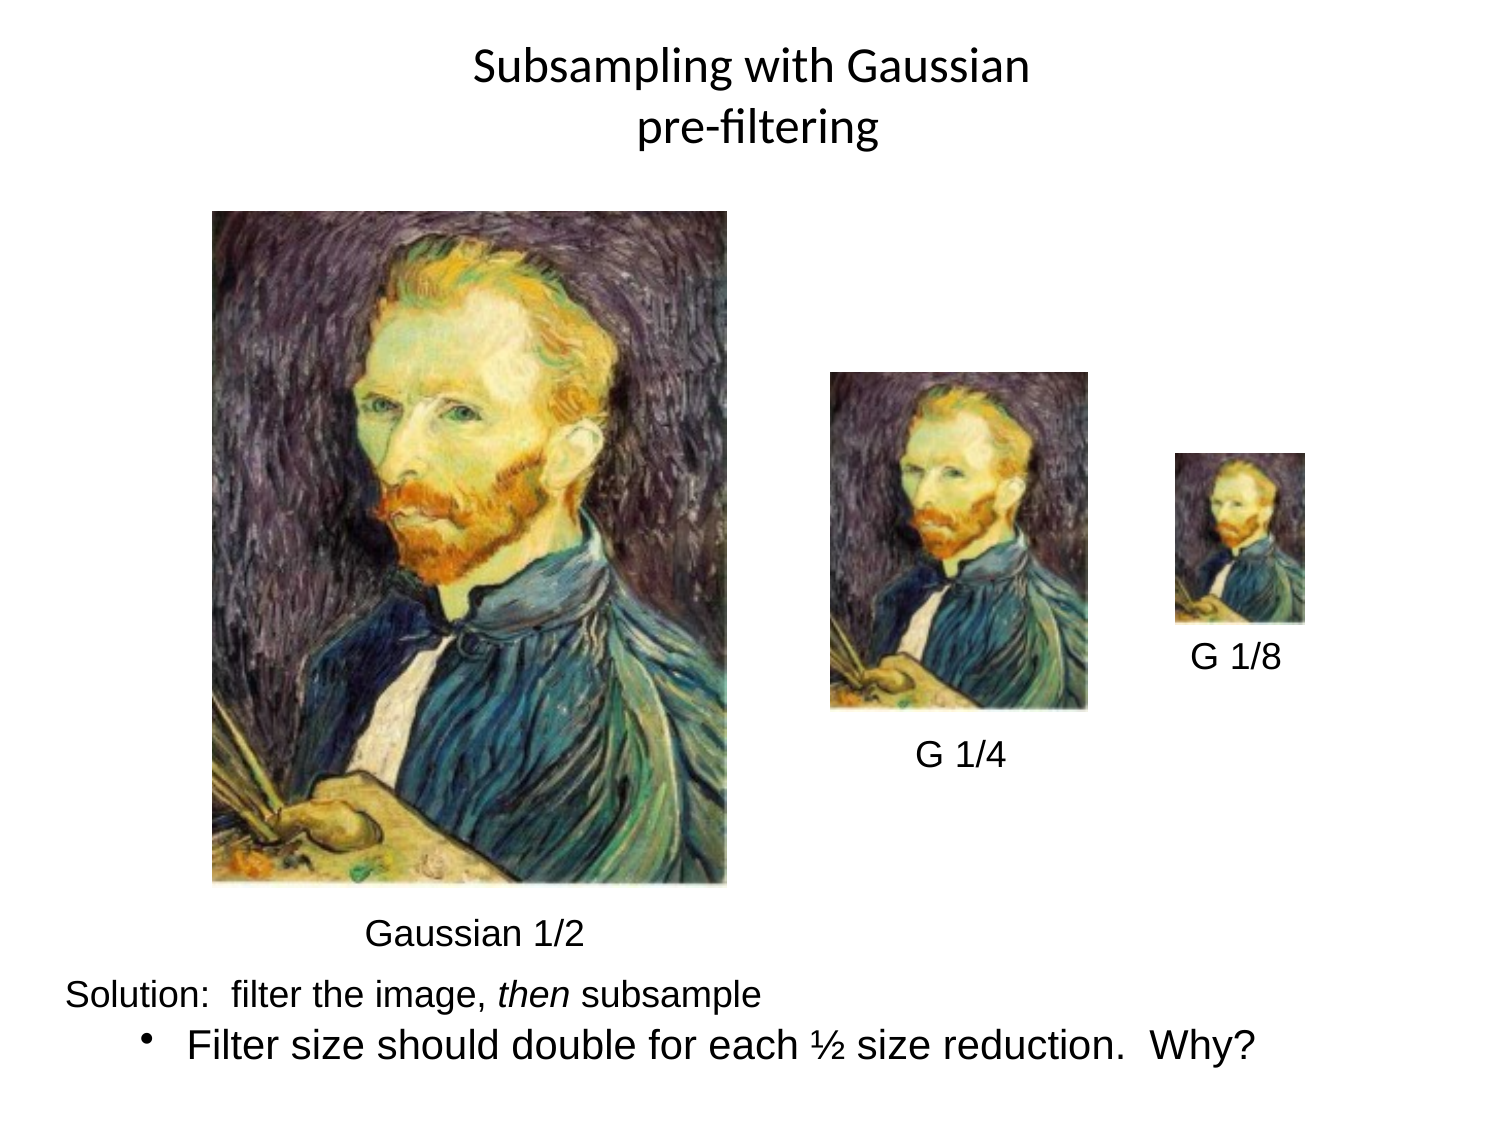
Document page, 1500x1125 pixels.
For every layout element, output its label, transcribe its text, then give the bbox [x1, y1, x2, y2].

text_box G 1/8 [1175, 632, 1297, 684]
text_box Gaussian 1/2 [349, 901, 601, 962]
picture [830, 372, 1088, 712]
text_box Solution: filter the image, then subsample Filter size should double for each ½ size reduction. Why? [50, 967, 1500, 1125]
title Subsampling with Gaussian pre-filtering [15, 24, 1500, 162]
text_box G 1/4 [900, 722, 1023, 782]
picture [212, 211, 727, 888]
picture [1174, 453, 1305, 625]
